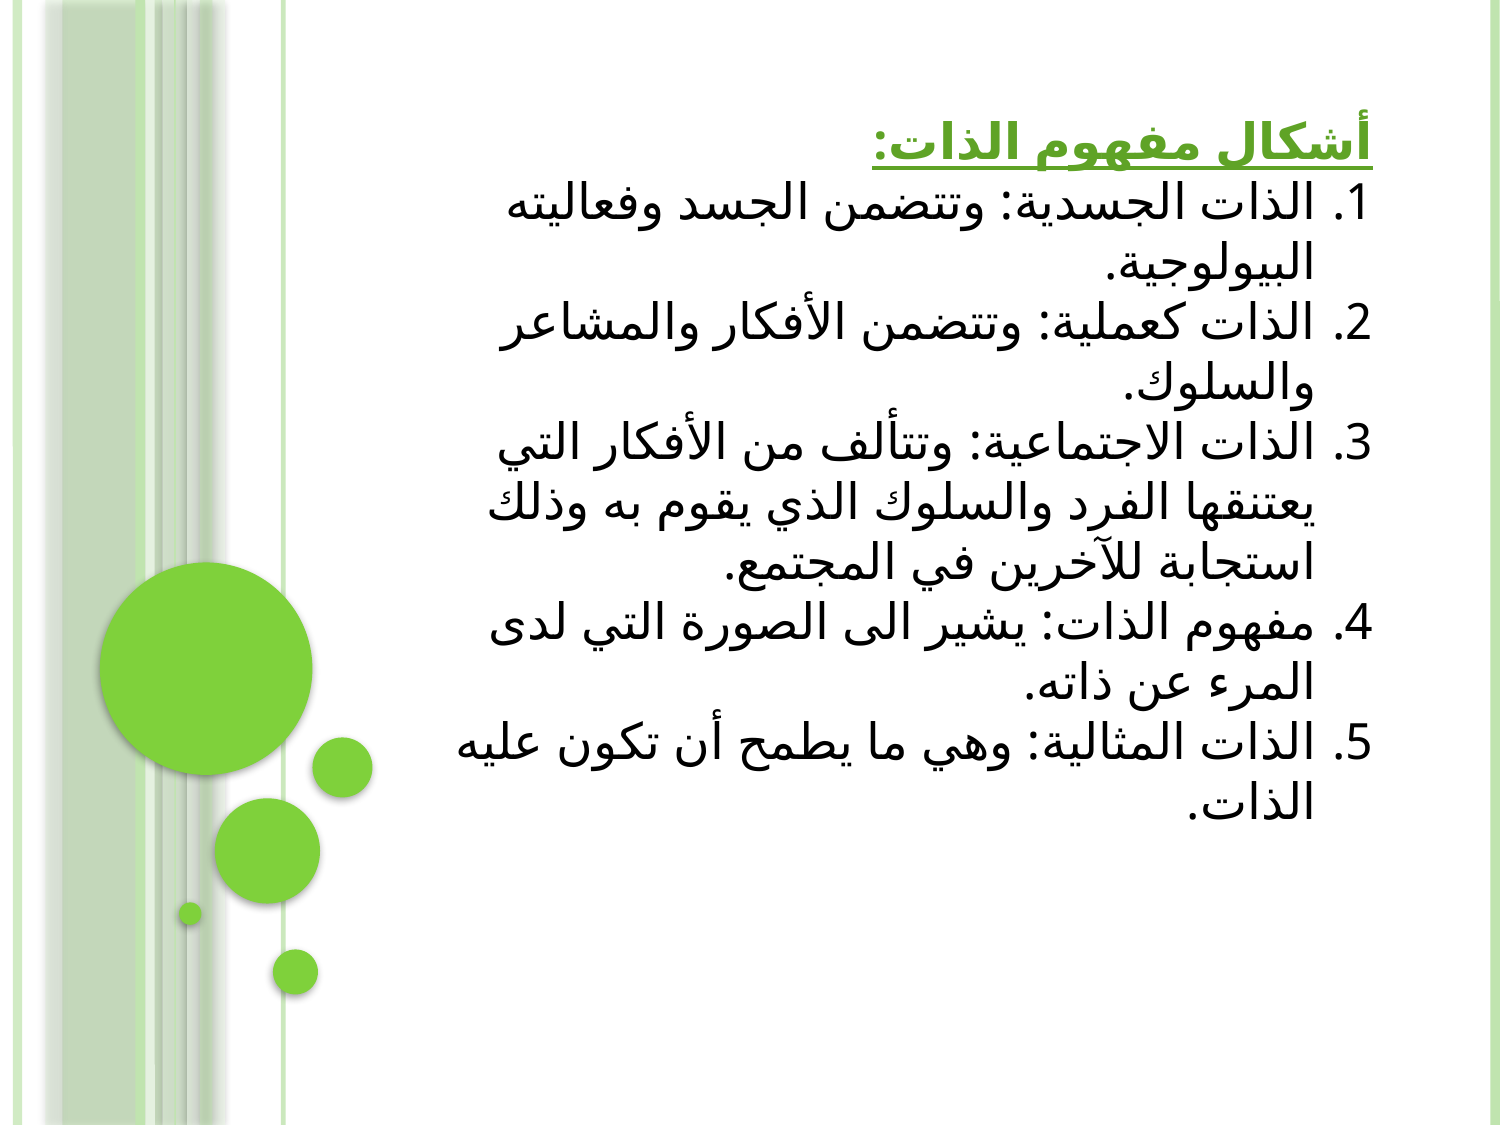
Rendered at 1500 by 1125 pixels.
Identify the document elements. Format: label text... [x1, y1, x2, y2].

text_box أشكال مفهوم الذات: الذات الجسدية: وتتضمن الجسد وفعاليته البيولوجية. الذات كعملية: وتتضمن الأفكار والمشاعر والسلوك. الذات الاجتماعية: وتتألف من الأفكار التي يعتنقها الفرد والسلوك الذي يقوم به وذلك استجابة للآخرين في المجتمع. مفهوم الذات: يشير الى الصورة التي لدى المرء عن ذاته. الذات المثالية: وهي ما يطمح أن تكون عليه الذات. [371, 101, 1388, 837]
